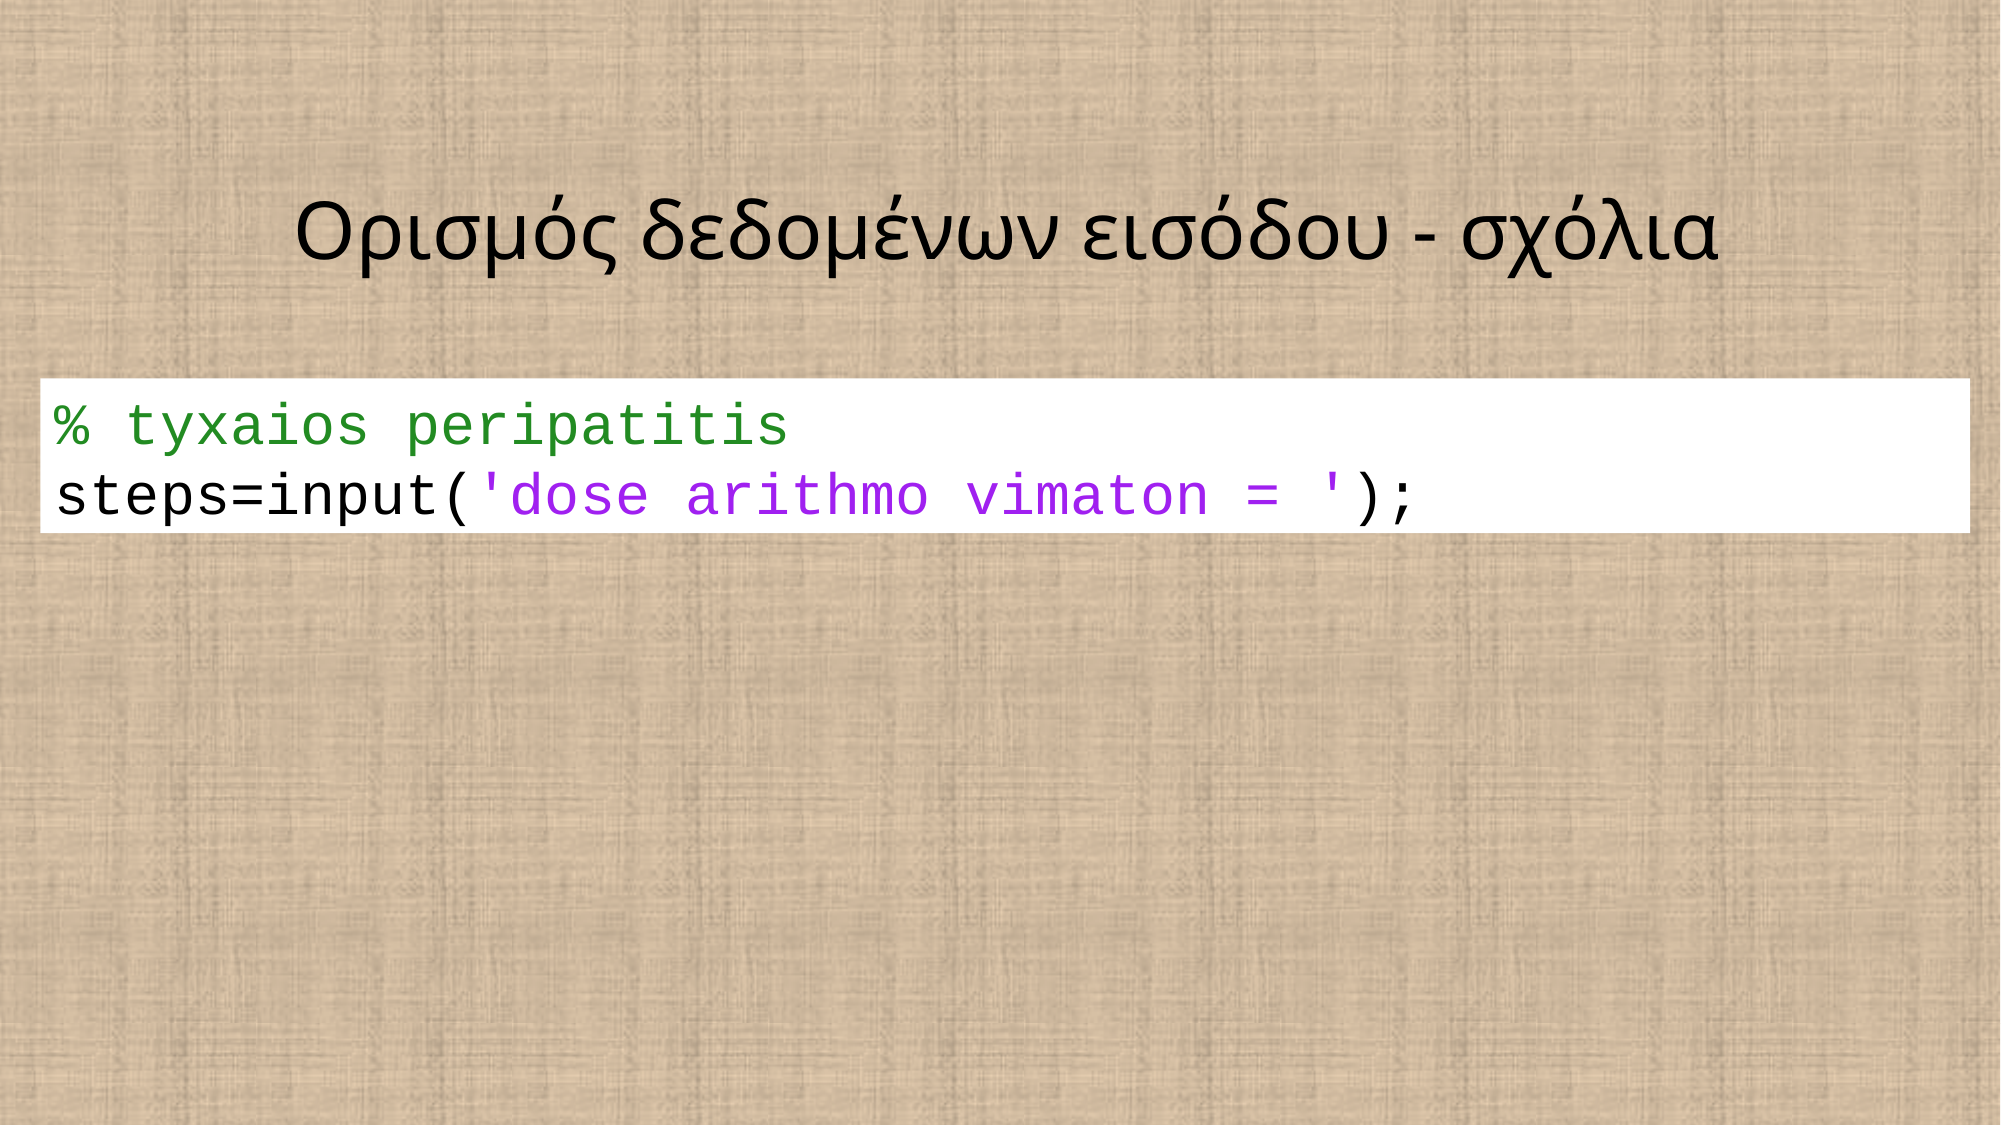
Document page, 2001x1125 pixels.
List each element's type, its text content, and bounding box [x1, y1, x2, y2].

title Ορισμός δεδομένων εισόδου - σχόλια [256, 42, 1757, 285]
text_box % tyxaios peripatitis steps=input('dose arithmo vimaton = '); [40, 378, 1971, 534]
